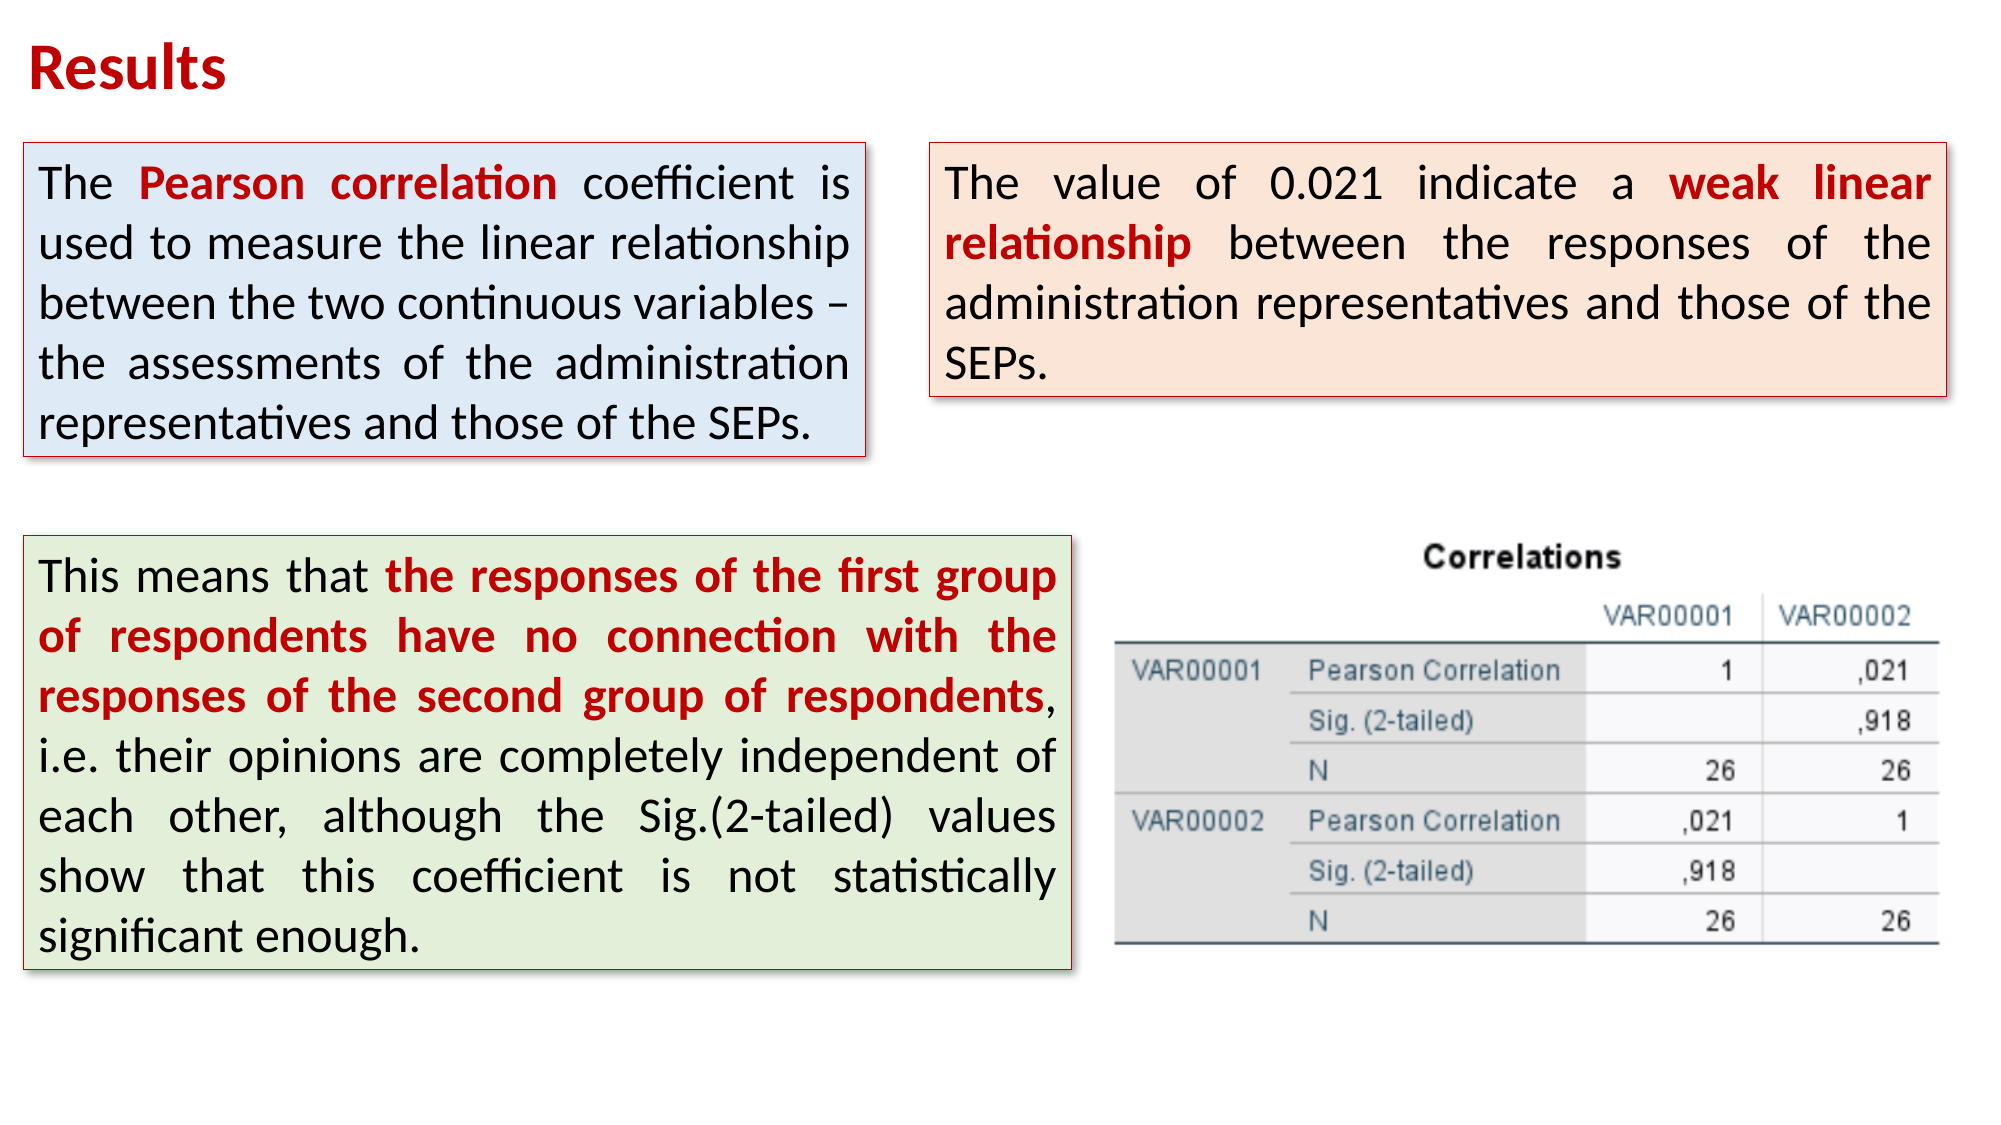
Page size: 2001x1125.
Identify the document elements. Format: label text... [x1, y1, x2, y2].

text_box Results [13, 15, 243, 111]
text_box The value of 0.021 indicate a weak linear relationship between the responses of the administration representatives and those of the SEPs. [929, 142, 1947, 397]
text_box The Pearson correlation coefficient is used to measure the linear relationship between the two continuous variables – the assessments of the administration representatives and those of the SEPs. [23, 142, 866, 457]
picture [1114, 535, 1947, 949]
text_box This means that the responses of the first group of respondents have no connection with the responses of the second group of respondents, i.e. their opinions are completely independent of each other, although the Sig.(2-tailed) values show that this coefficient is not statistically significant enough. [23, 535, 1072, 970]
